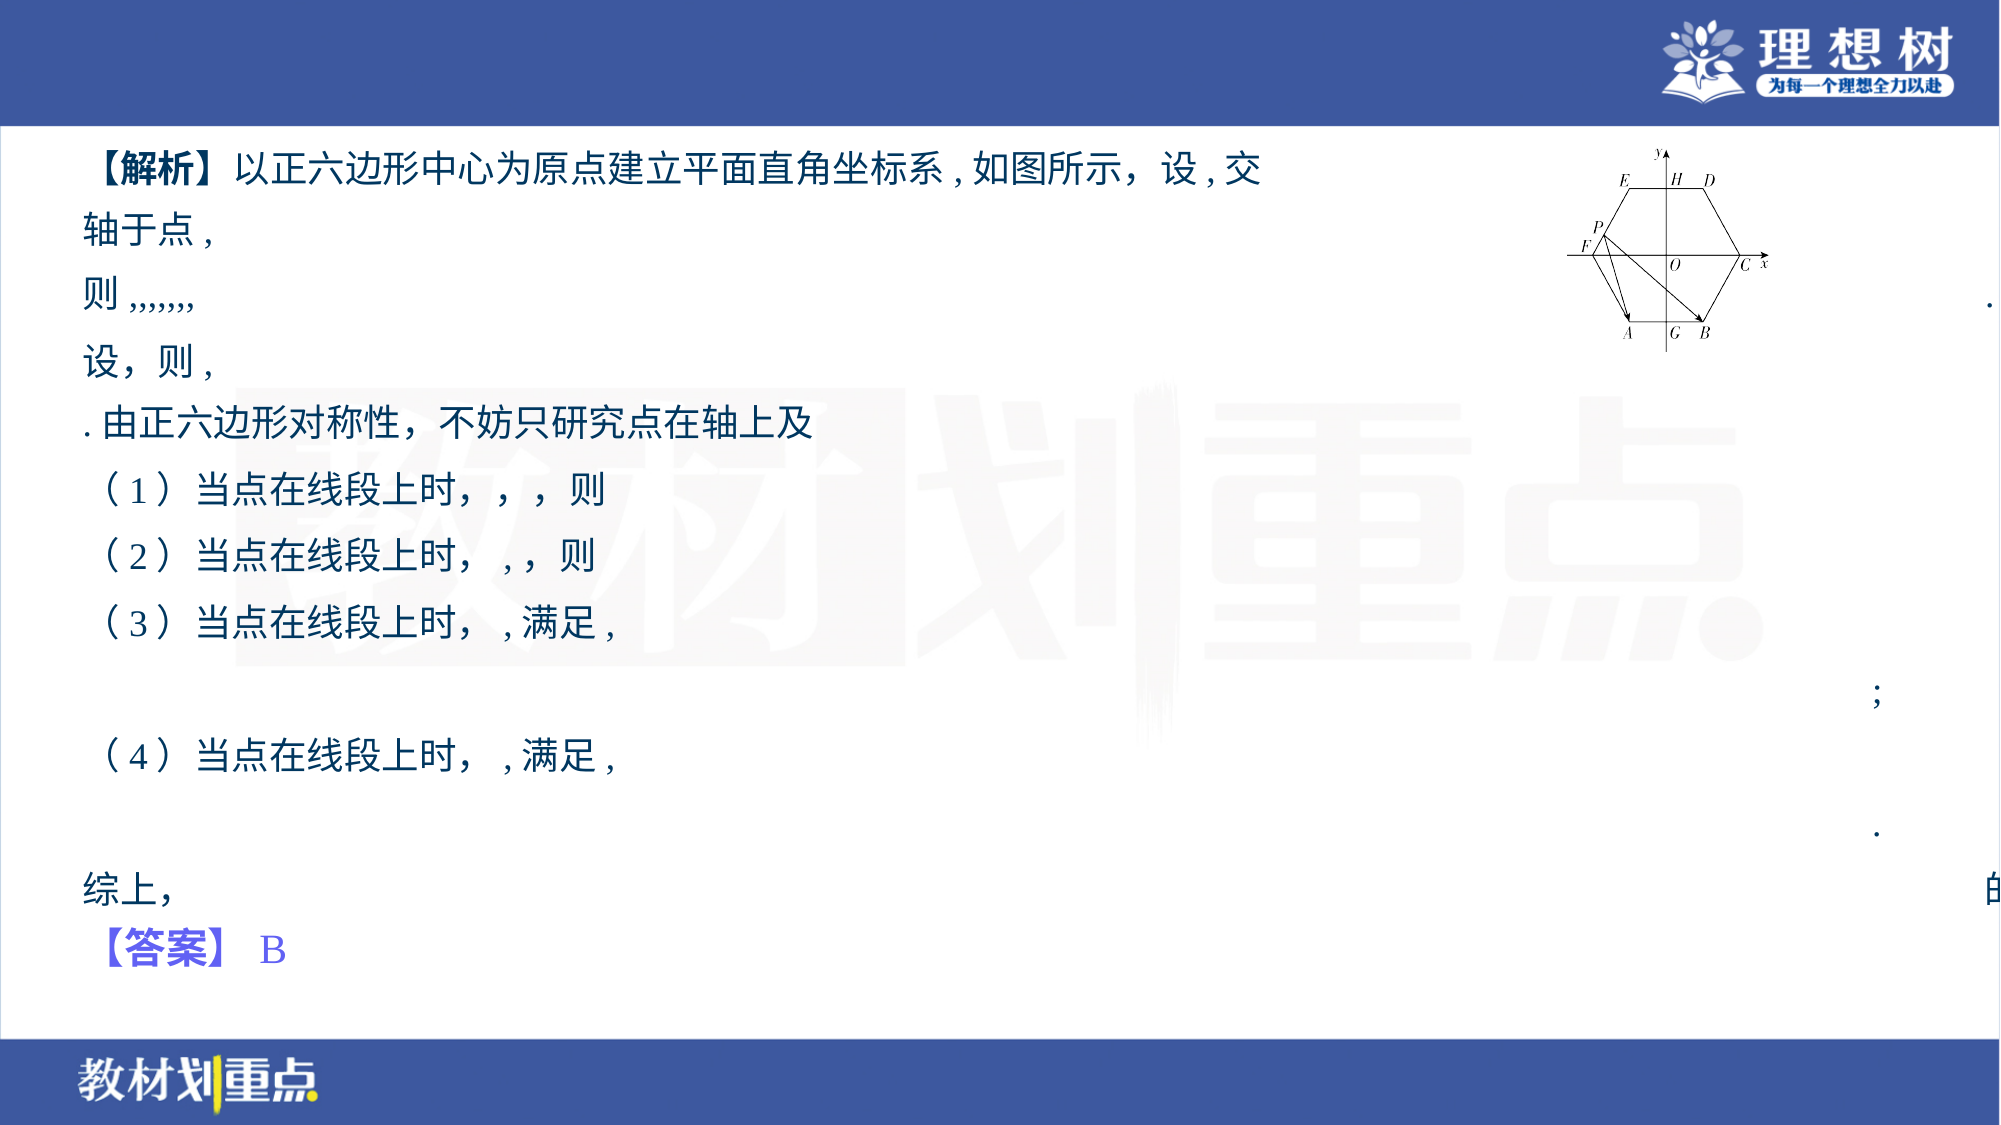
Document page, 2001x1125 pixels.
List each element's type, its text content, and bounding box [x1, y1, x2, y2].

picture [1990, 890, 1998, 900]
picture [0, 0, 2000, 1125]
text_box 【答案】B [82, 905, 1817, 966]
picture [1990, 880, 1998, 888]
